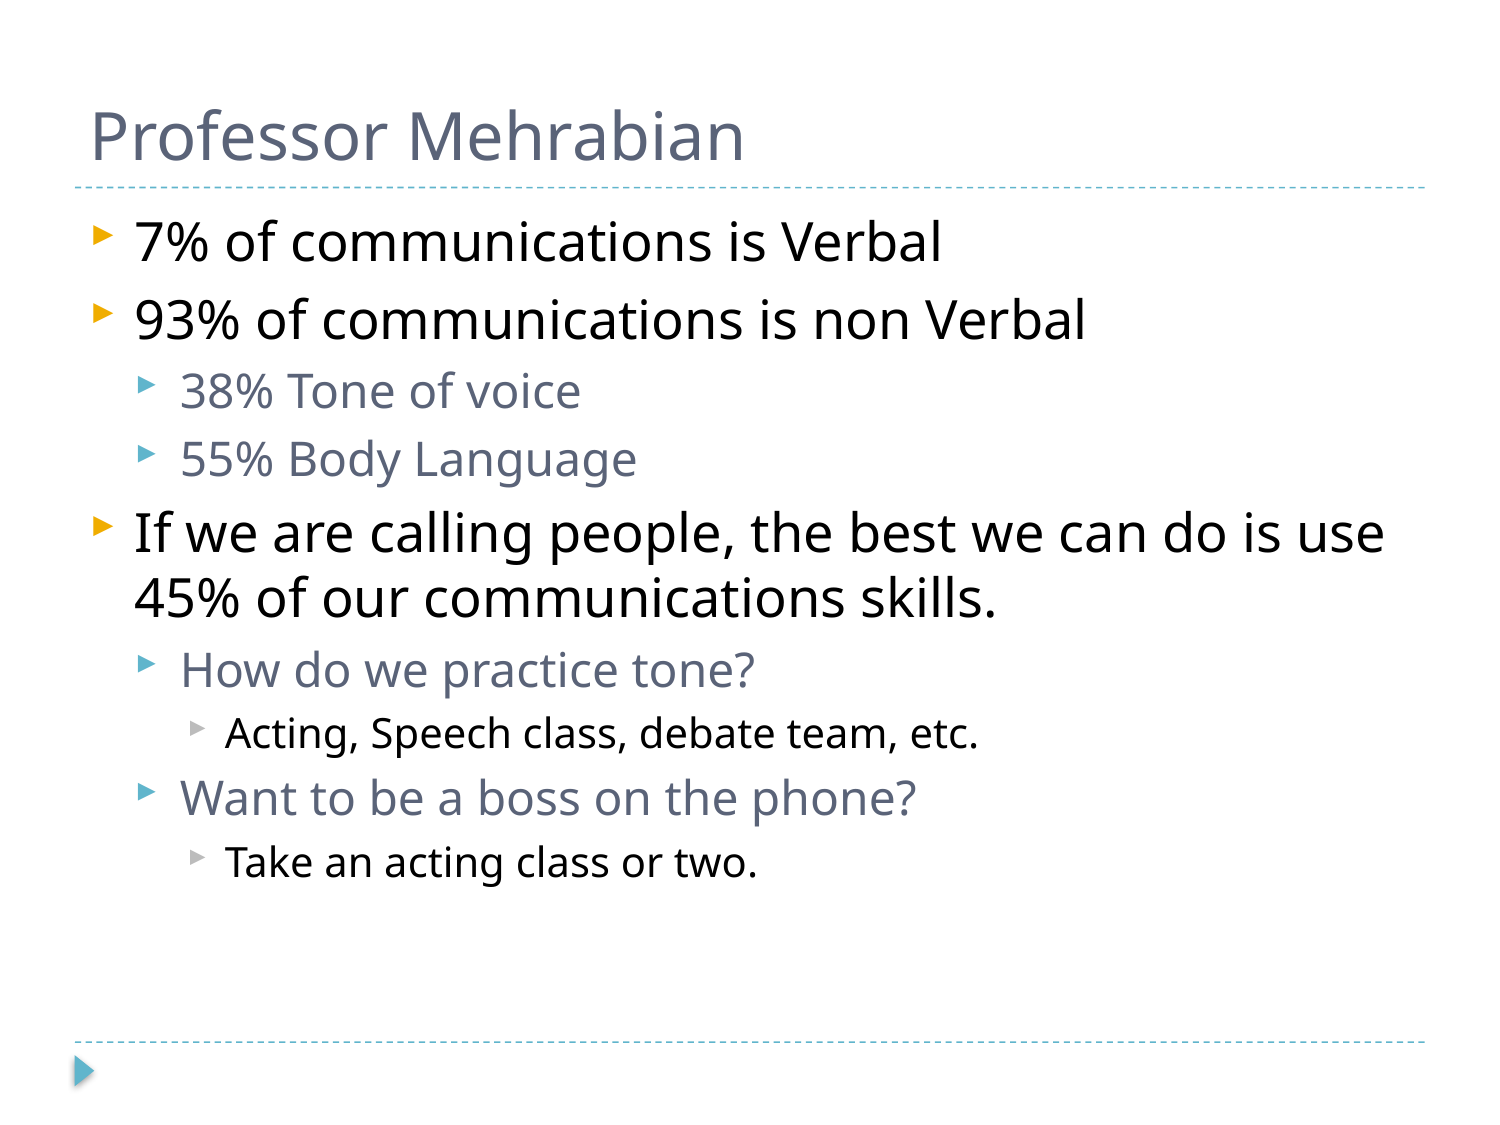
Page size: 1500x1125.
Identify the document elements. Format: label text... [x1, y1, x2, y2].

list 7% of communications is Verbal 93% of communications is non Verbal 38% Tone of voice 55% Body Language If we are calling people, the best we can do is use 45% of our communications skills. How do we practice tone? Acting, Speech class, debate team, etc. Want to be a boss on the phone? Take an acting class or two. [75, 200, 1425, 1010]
title Professor Mehrabian [75, 18, 1425, 182]
